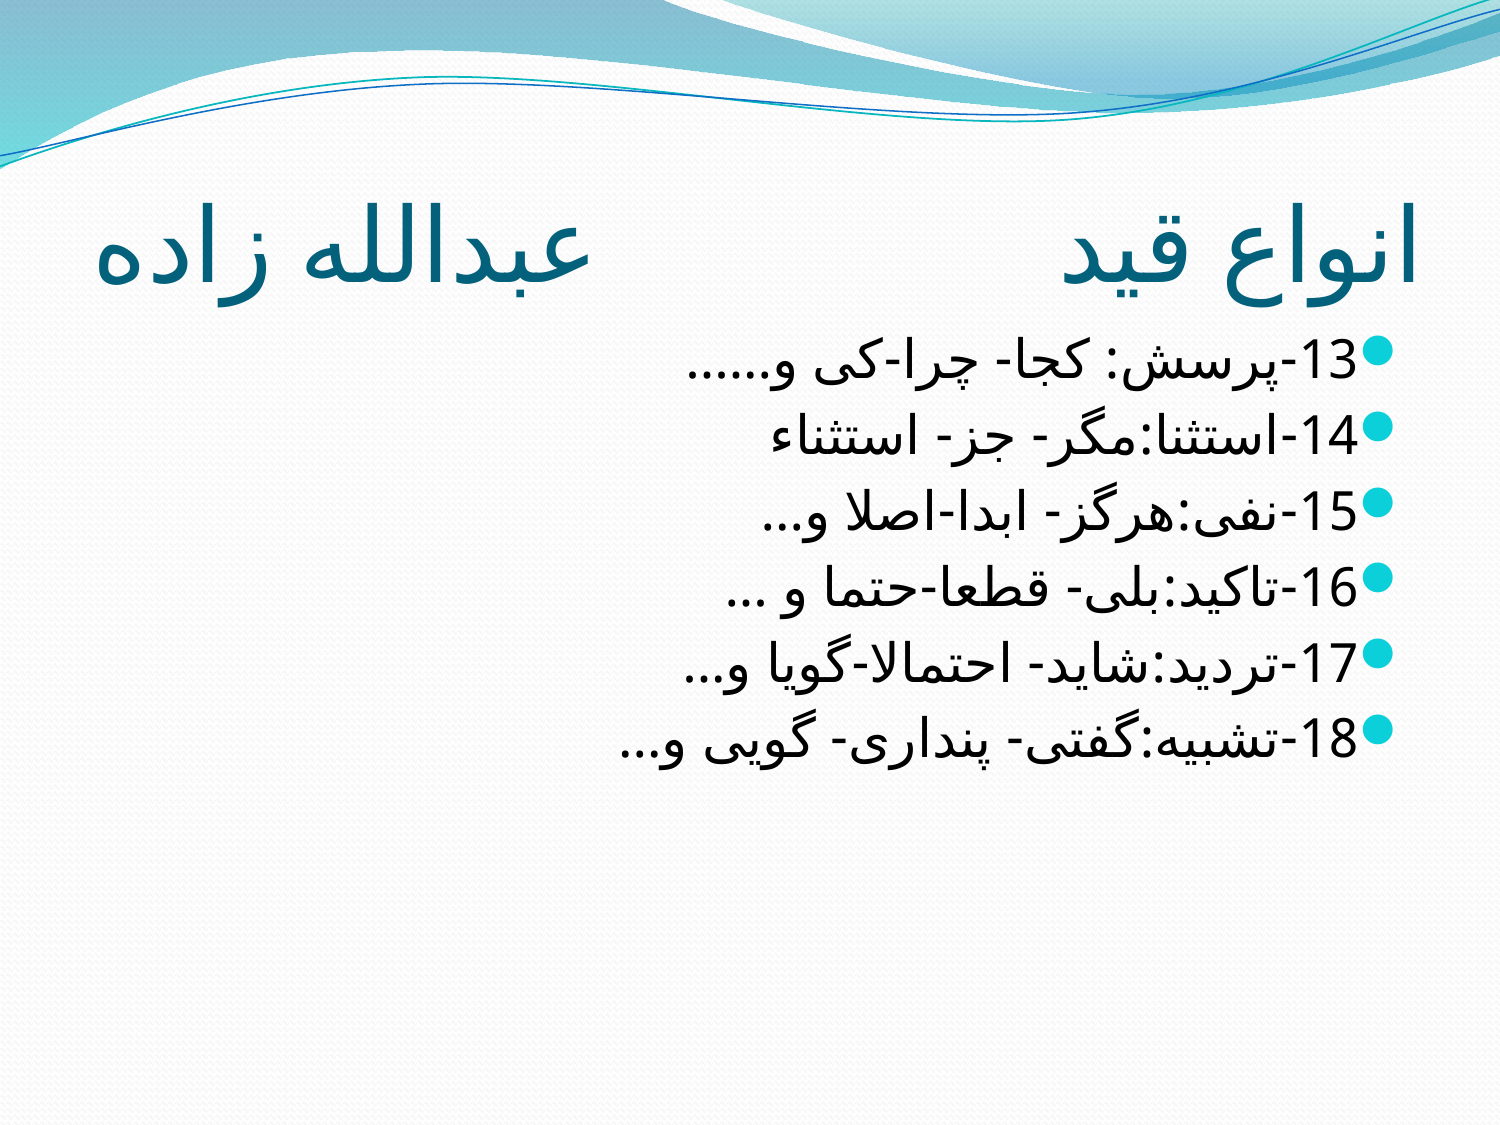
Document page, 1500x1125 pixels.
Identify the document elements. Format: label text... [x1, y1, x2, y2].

title انواع قید عبدالله زاده [75, 115, 1425, 303]
list 13-پرسش: کجا- چرا-کی و...... 14-استثنا:مگر- جز- استثناء 15-نفی:هرگز- ابدا-اصلا و... 16-تاکید:بلی- قطعا-حتما و ... 17-تردید:شاید- احتمالا-گویا و... 18-تشبیه:گفتی- پنداری- گویی و... [75, 317, 1425, 1038]
